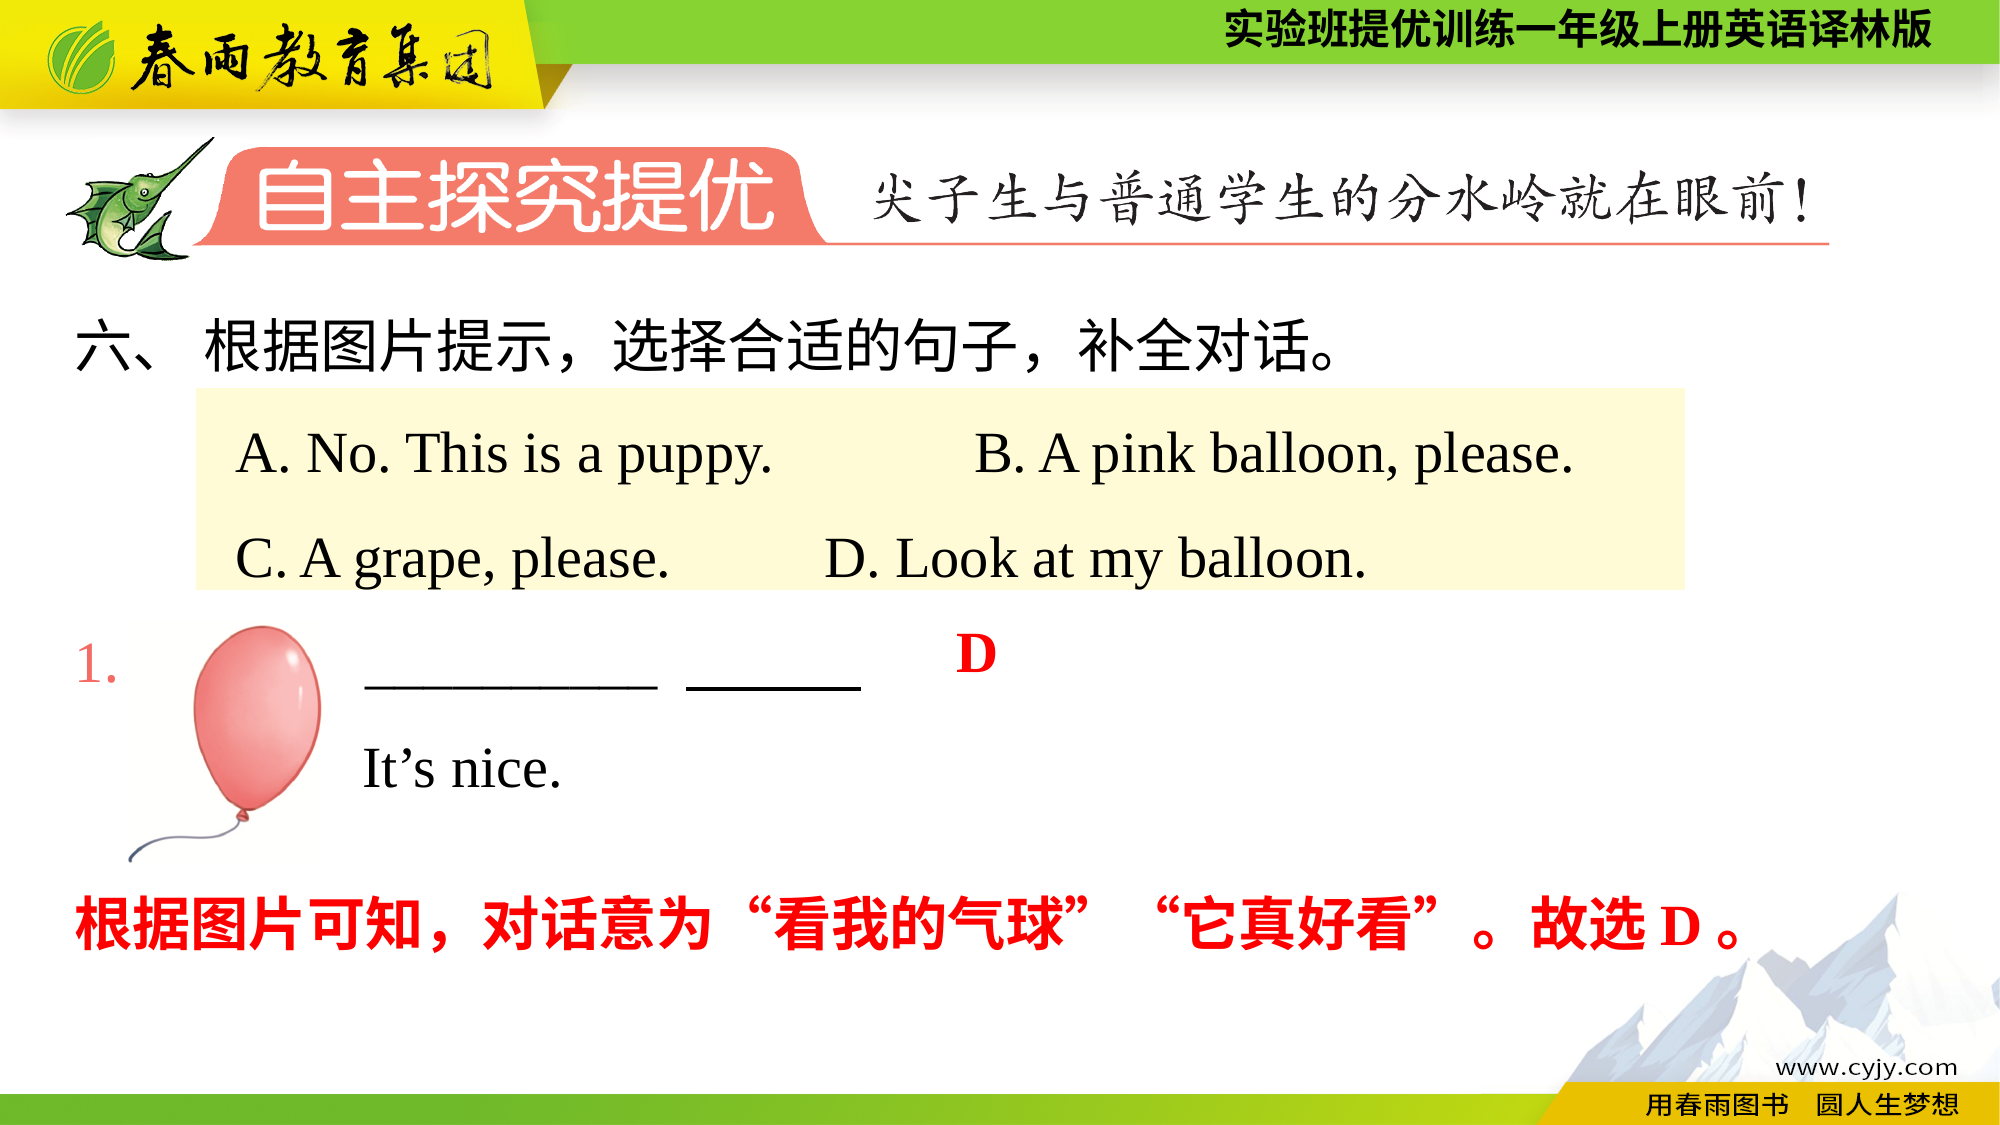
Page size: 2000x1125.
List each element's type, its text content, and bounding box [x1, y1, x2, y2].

picture [0, 0, 2000, 1125]
text_box D [941, 606, 1014, 692]
list 六、 根据图片提示，选择合适的句子，补全对话。 A. No. This is a puppy. B. A pink balloon, please. C. A grape, please. D. Look at my balloon. 1. A： __________ B： It’s nice. [59, 267, 1944, 813]
text_box 根据图片可知，对话意为“看我的气球”“它真好看”。故选D。 [59, 844, 1944, 965]
